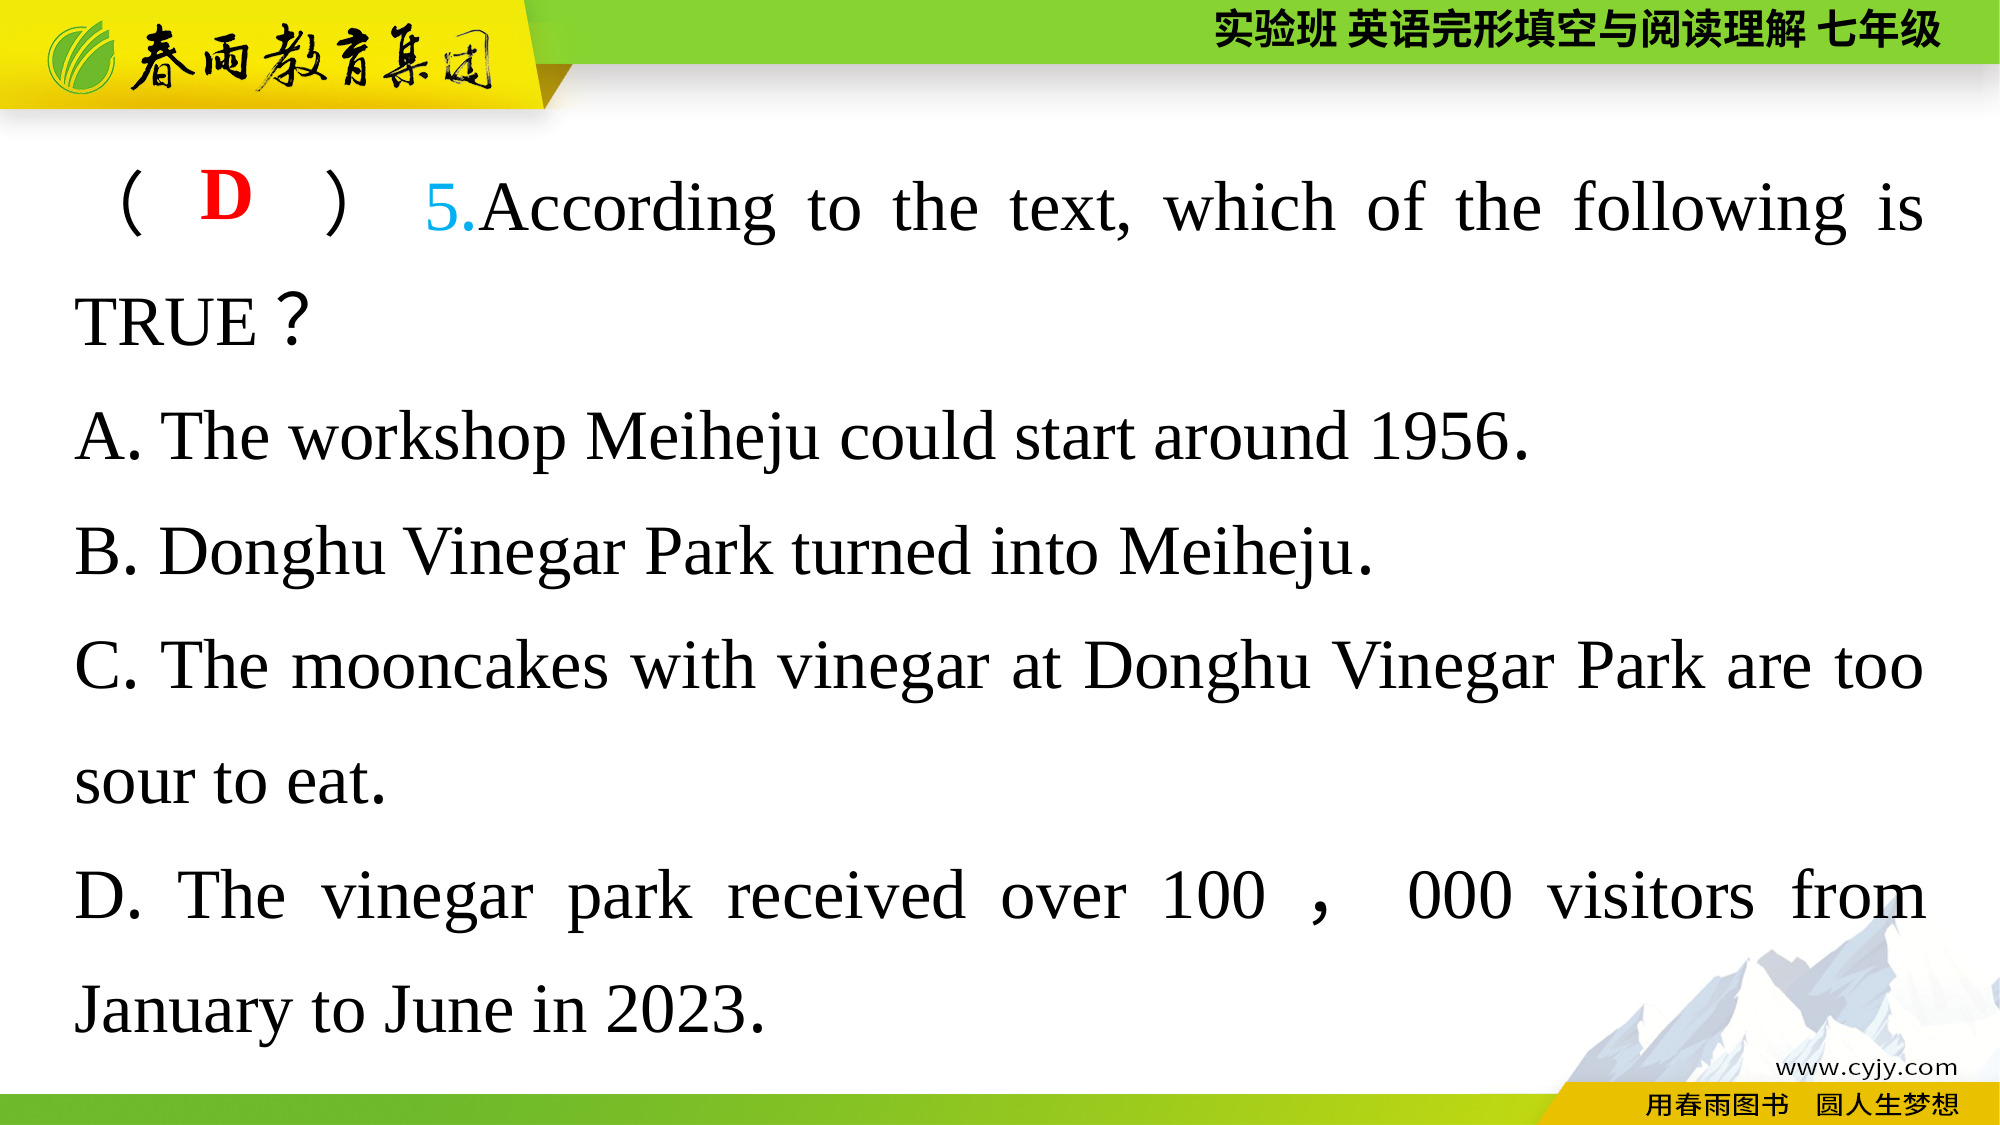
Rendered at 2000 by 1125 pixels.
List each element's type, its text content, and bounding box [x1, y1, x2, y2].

list （ ）5.According to the text, which of the following is TRUE？ A. The workshop Meiheju could start around 1956. B. Donghu Vinegar Park turned into Meiheju. C. The mooncakes with vinegar at Donghu Vinegar Park are too sour to eat. D. The vinegar park received over 100，000 visitors from January to June in 2023. [59, 122, 1944, 1052]
picture [0, 0, 2000, 1125]
text_box D [185, 137, 270, 242]
